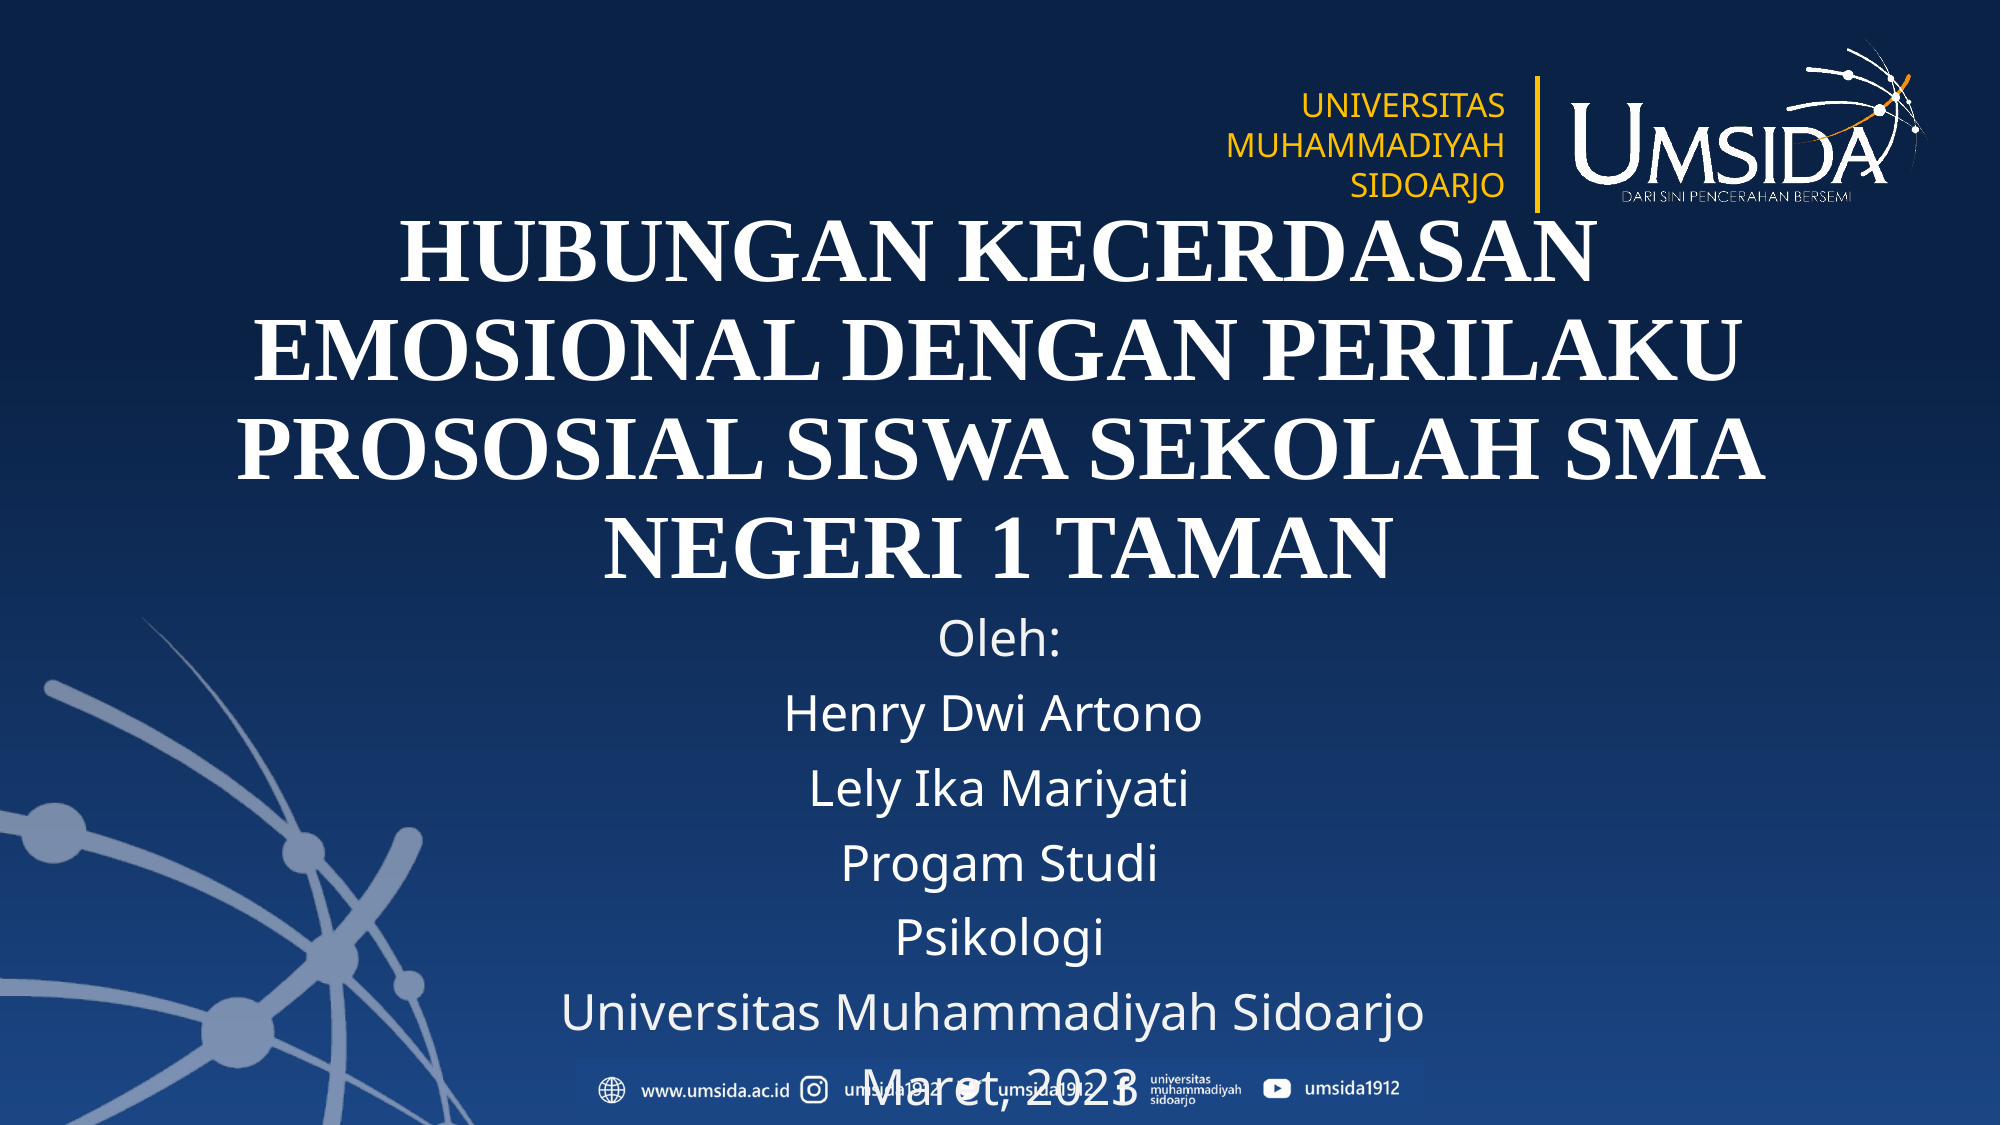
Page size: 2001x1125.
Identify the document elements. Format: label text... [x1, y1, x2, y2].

picture [0, 575, 517, 1125]
picture [575, 1059, 1425, 1112]
title HUBUNGAN KECERDASAN EMOSIONAL DENGAN PERILAKU PROSOSIAL SISWA SEKOLAH SMA NEGERI 1 TAMAN [119, 197, 1881, 606]
subtitle Oleh: Henry Dwi Artono Lely Ika Mariyati Progam Studi Psikologi Universitas Muhammadiyah Sidoarjo Maret, 2023 [281, 605, 1719, 784]
picture [1570, 37, 1930, 202]
